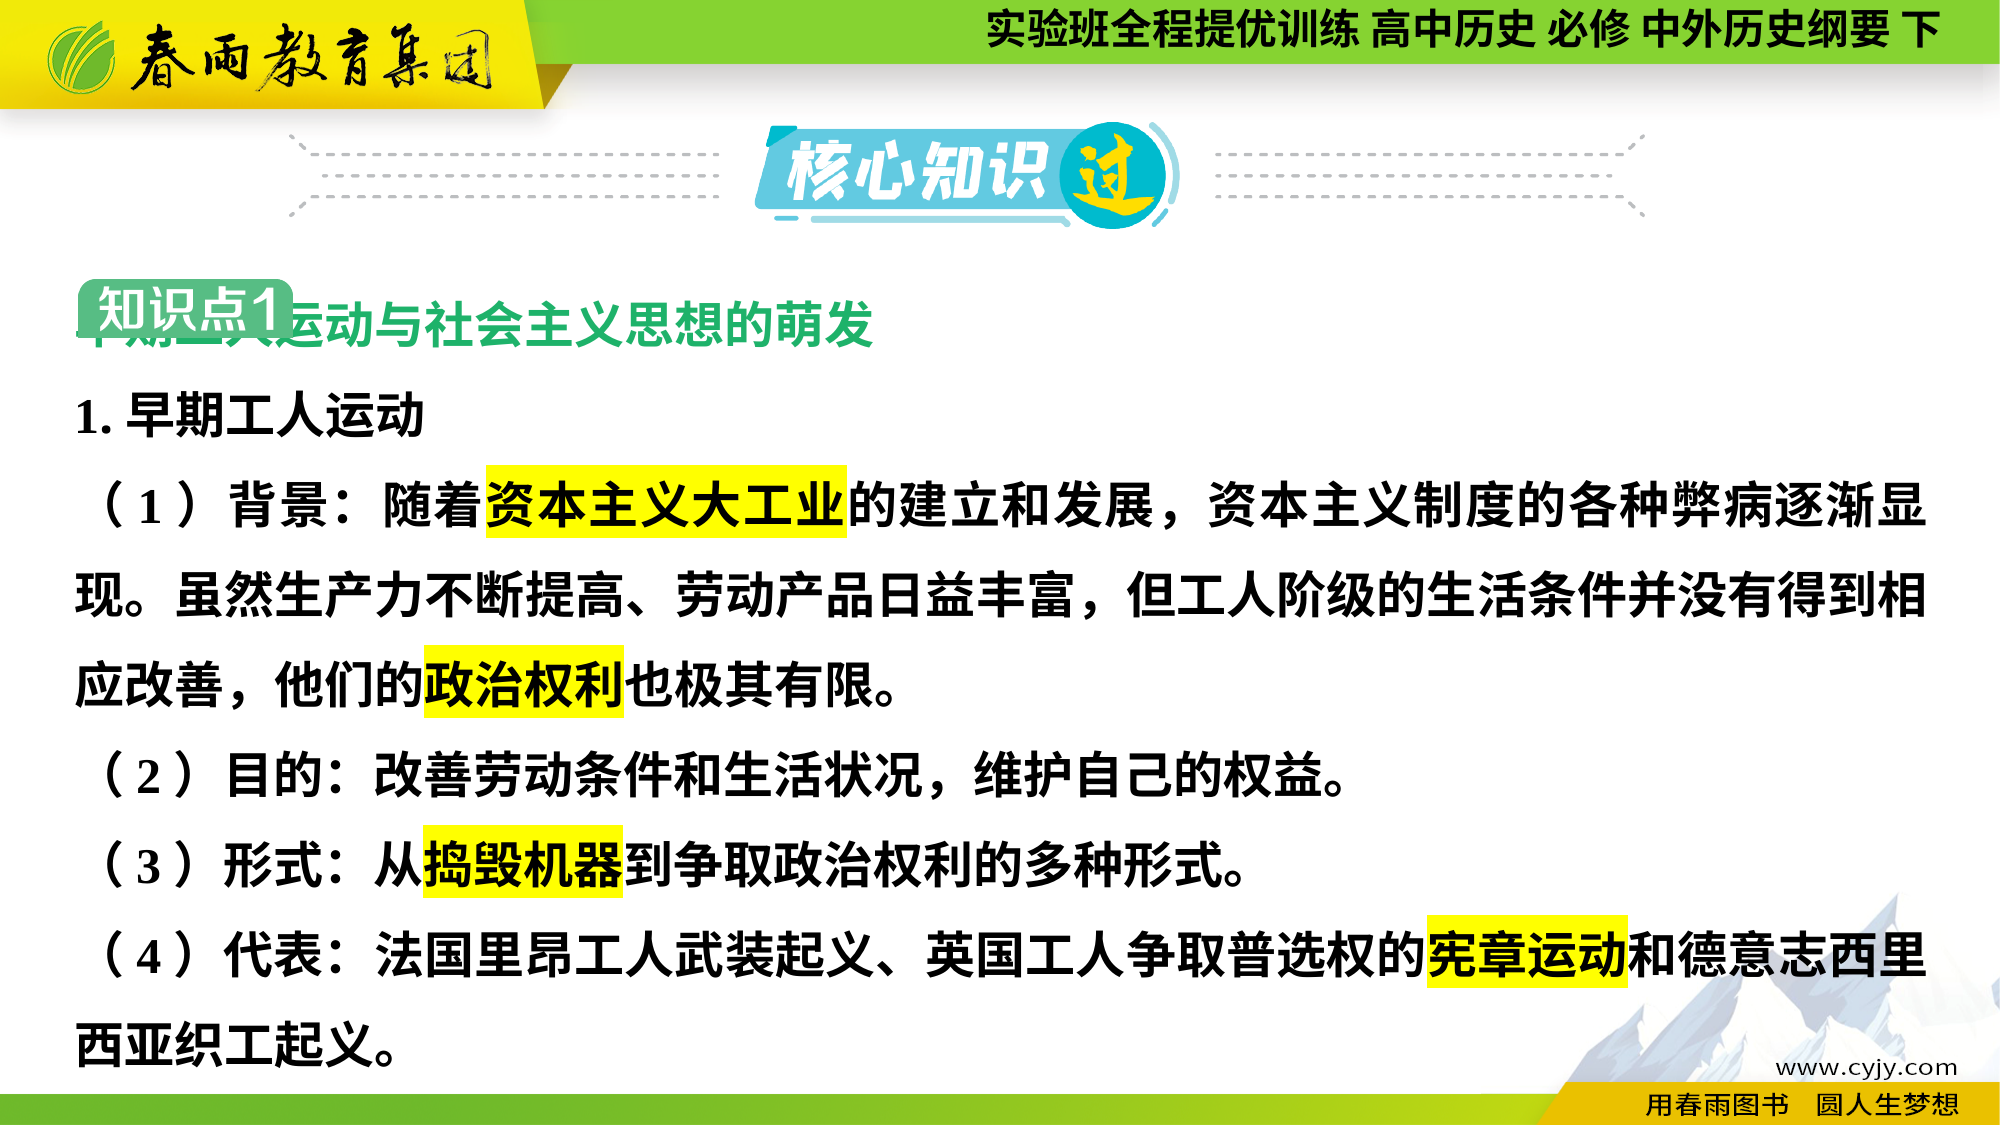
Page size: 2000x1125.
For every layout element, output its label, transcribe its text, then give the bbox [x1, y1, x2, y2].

picture [0, 0, 2000, 1125]
list 早期工人运动与社会主义思想的萌发 1.早期工人运动 （1）背景：随着资本主义大工业的建立和发展，资本主义制度的各种弊病逐渐显现。虽然生产力不断提高、劳动产品日益丰富，但工人阶级的生活条件并没有得到相应改善，他们的政治权利也极其有限。 （2）目的：改善劳动条件和生活状况，维护自己的权益。 （3）形式：从捣毁机器到争取政治权利的多种形式。 （4）代表：法国里昂工人武装起义、英国工人争取普选权的宪章运动和德意志西里西亚织工起义。 [59, 255, 1944, 1078]
